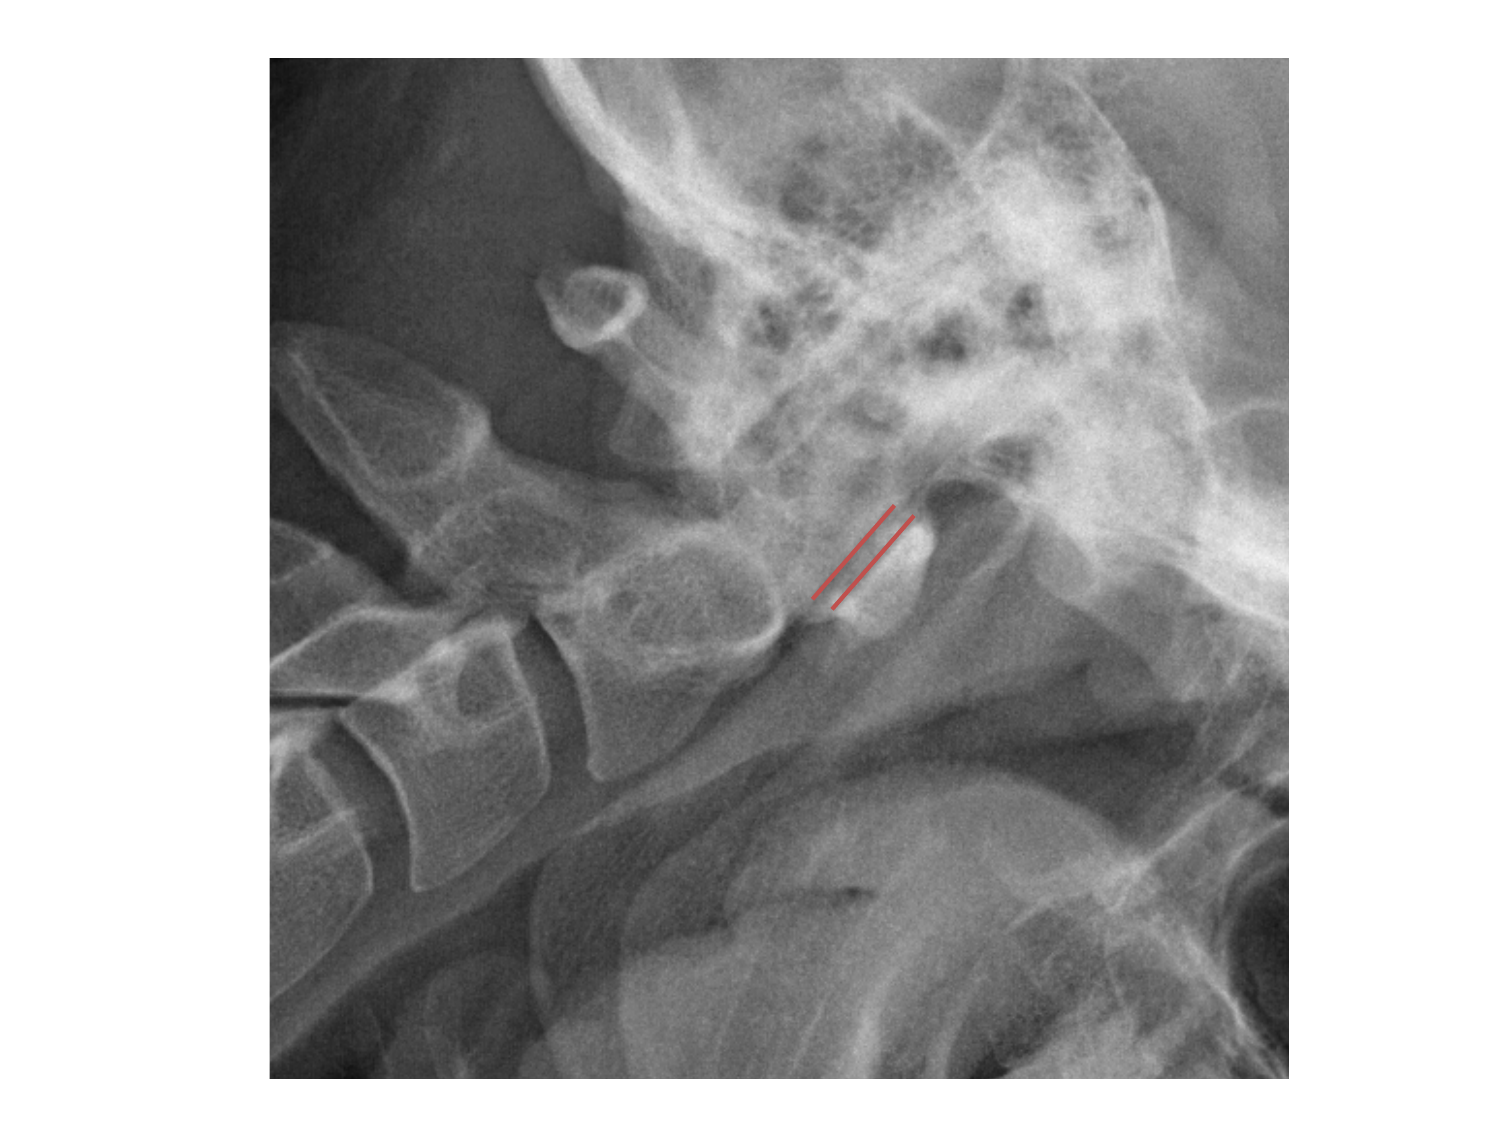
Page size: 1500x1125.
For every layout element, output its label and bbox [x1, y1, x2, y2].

text_box [806, 511, 901, 594]
picture [269, 58, 1290, 1079]
text_box [825, 521, 921, 604]
